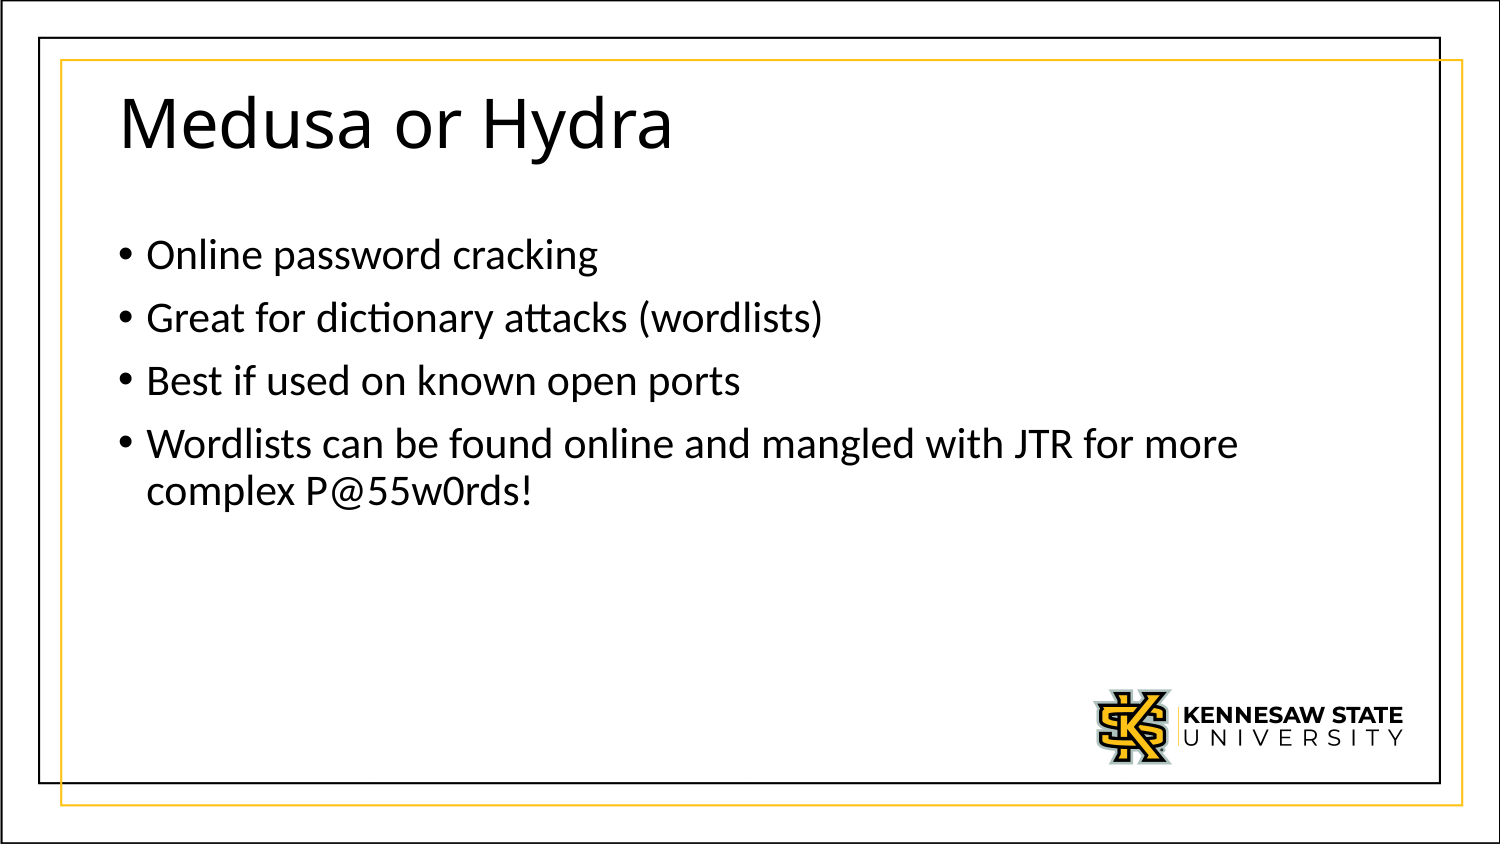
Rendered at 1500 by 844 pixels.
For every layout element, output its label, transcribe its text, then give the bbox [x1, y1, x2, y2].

list Online password cracking Great for dictionary attacks (wordlists) Best if used on known open ports Wordlists can be found online and mangled with JTR for more complex P@55w0rds! [103, 224, 1397, 760]
picture [0, 0, 1500, 844]
title Medusa or Hydra [103, 44, 1397, 208]
